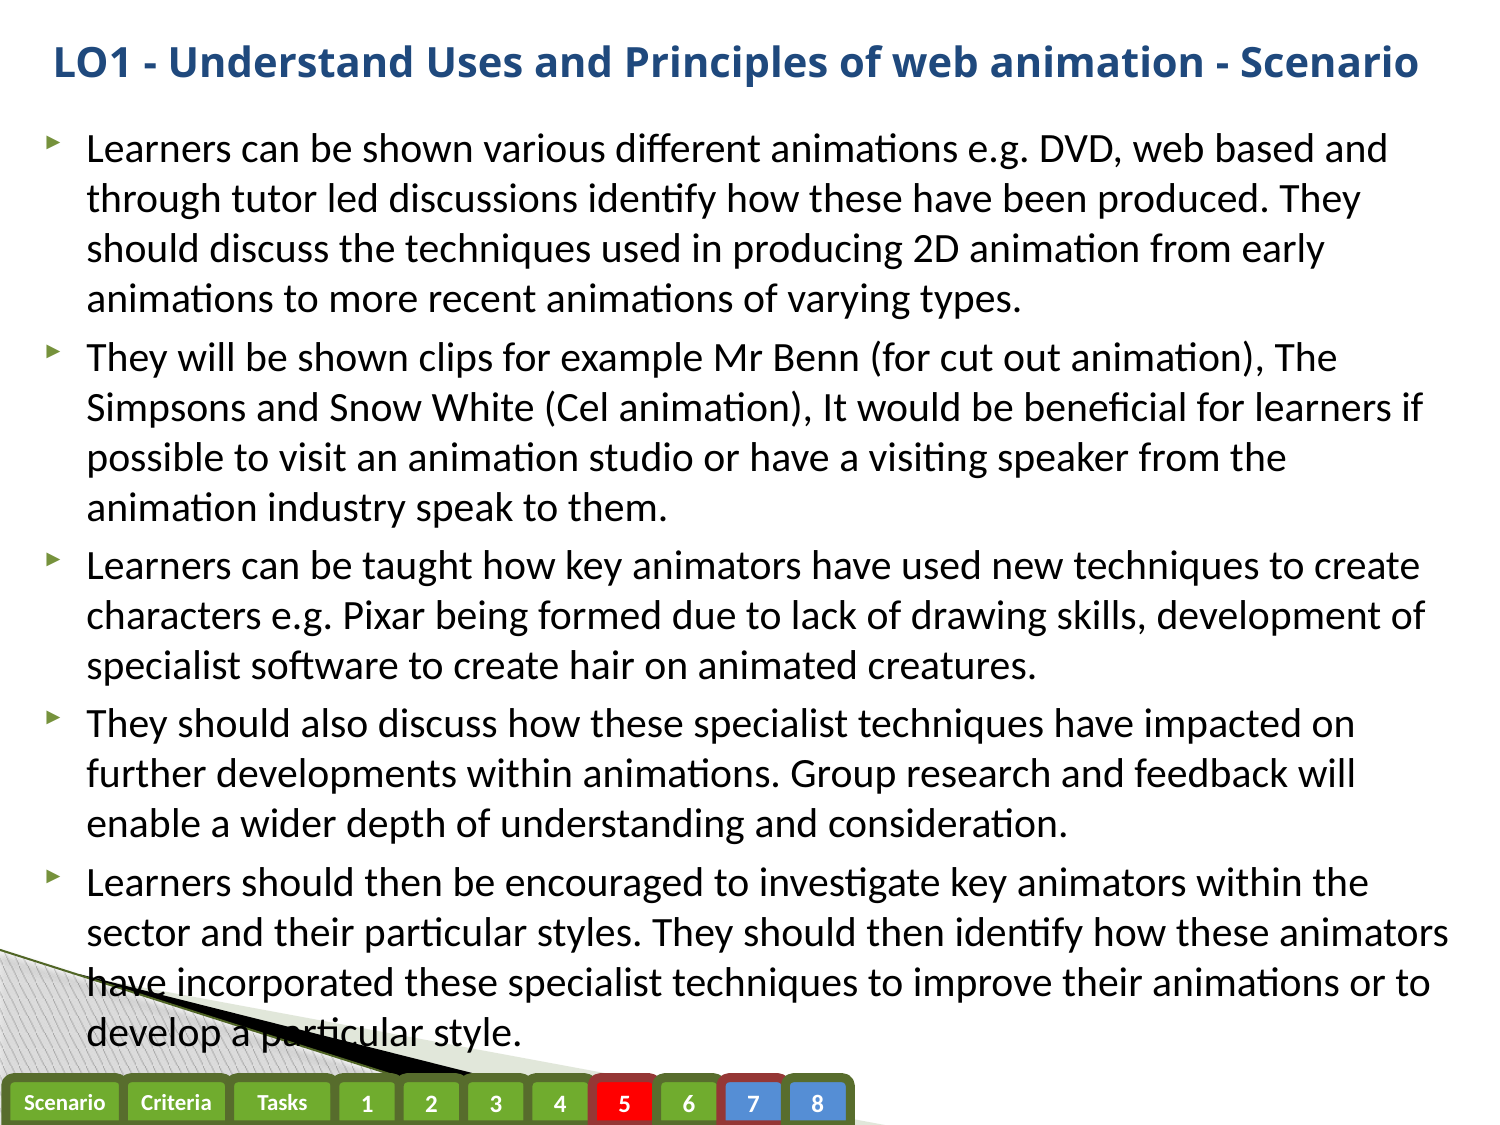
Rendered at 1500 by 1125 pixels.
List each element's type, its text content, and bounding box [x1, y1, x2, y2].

list Learners can be shown various different animations e.g. DVD, web based and through tutor led discussions identify how these have been produced. They should discuss the techniques used in producing 2D animation from early animations to more recent animations of varying types. They will be shown clips for example Mr Benn (for cut out animation), The Simpsons and Snow White (Cel animation), It would be beneficial for learners if possible to visit an animation studio or have a visiting speaker from the animation industry speak to them. Learners can be taught how key animators have used new techniques to create characters e.g. Pixar being formed due to lack of drawing skills, development of specialist software to create hair on animated creatures. They should also discuss how these specialist techniques have impacted on further developments within animations. Group research and feedback will enable a wider depth of understanding and consideration. Learners should then be encouraged to investigate key animators within the sector and their particular styles. They should then identify how these animators have incorporated these specialist techniques to improve their animations or to develop a particular style. [29, 113, 1471, 1059]
title LO1 - Understand Uses and Principles of web animation - Scenario [37, 19, 1471, 102]
